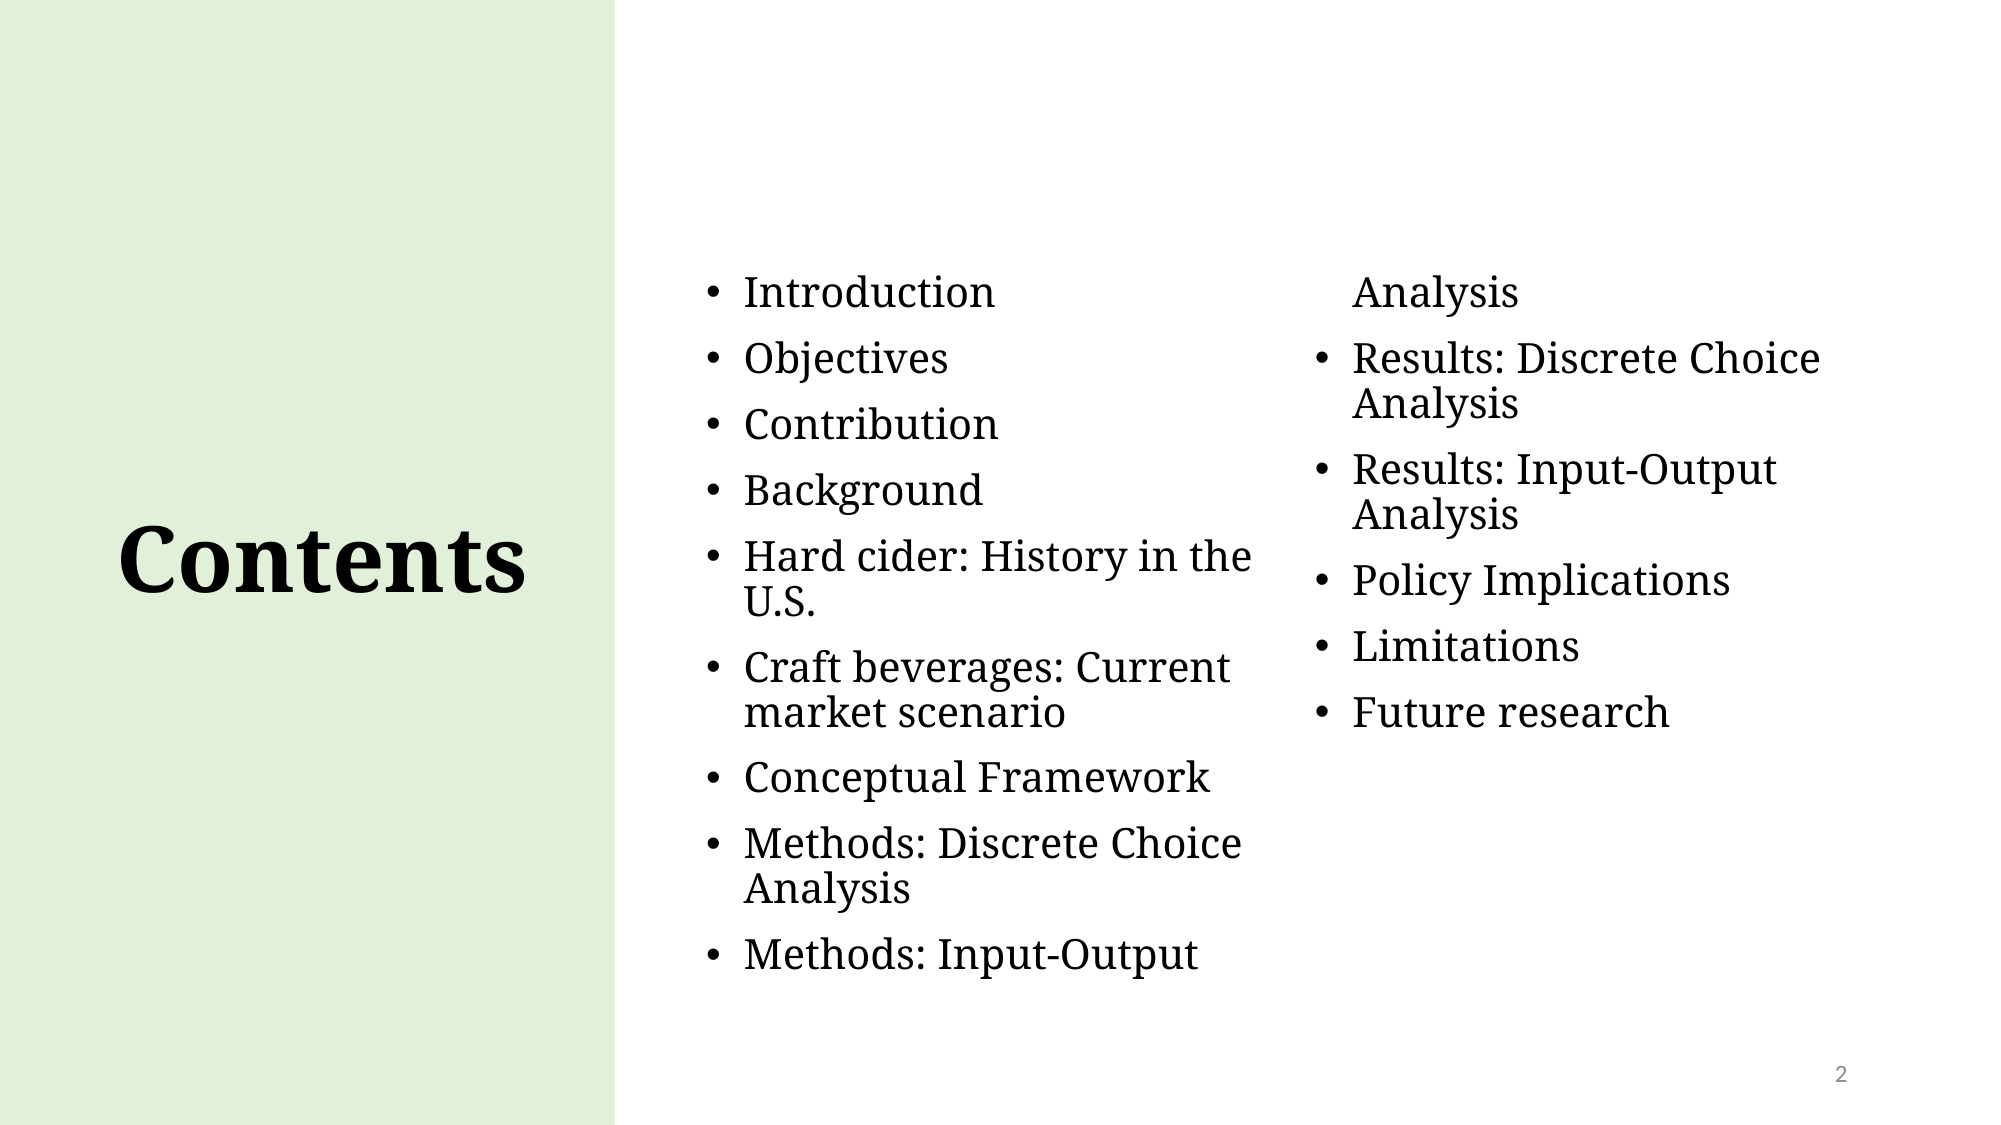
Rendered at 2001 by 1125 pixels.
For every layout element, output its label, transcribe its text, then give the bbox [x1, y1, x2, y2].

slide_number 2 [1412, 1042, 1863, 1103]
text_box [0, 0, 615, 1125]
title Contents [101, 453, 691, 672]
list Introduction Objectives Contribution Background Hard cider: History in the U.S. Craft beverages: Current market scenario Conceptual Framework Methods: Discrete Choice Analysis Methods: Input-Output Analysis Results: Discrete Choice Analysis Results: Input-Output Analysis Policy Implications Limitations Future research [691, 263, 1939, 996]
